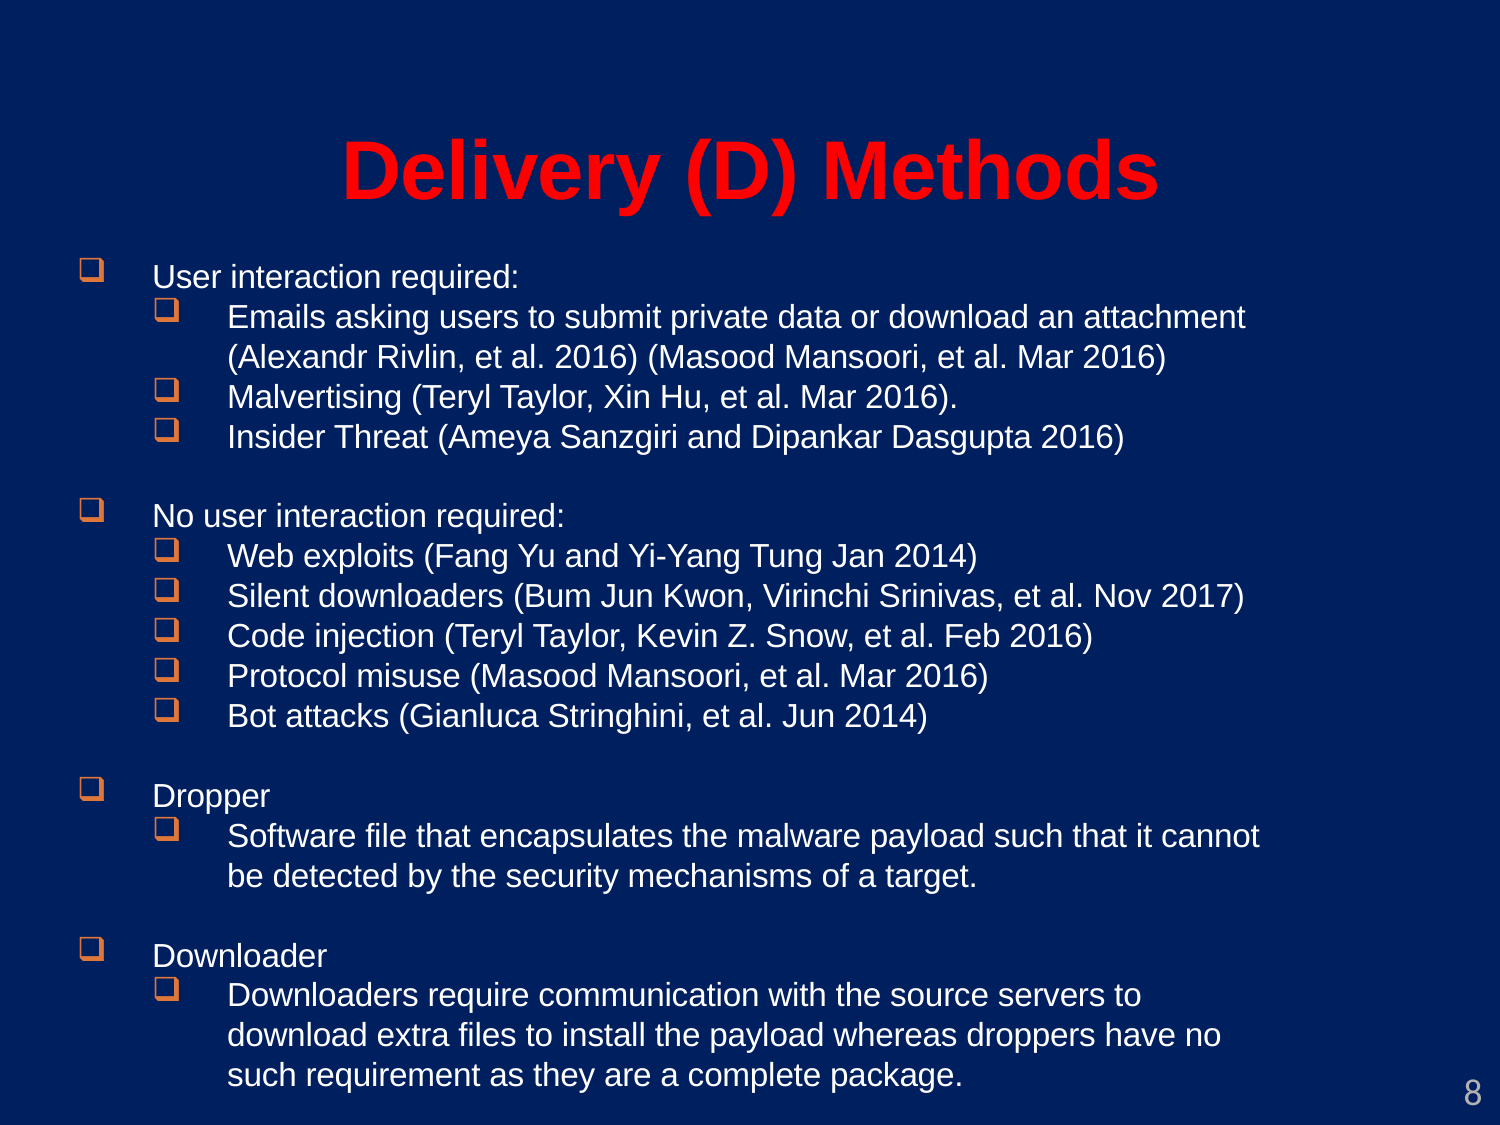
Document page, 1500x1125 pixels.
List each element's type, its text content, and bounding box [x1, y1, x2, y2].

slide_number 8 [1137, 1068, 1483, 1114]
text_box Delivery (D) Methods [104, 116, 1396, 217]
text_box User interaction required: Emails asking users to submit private data or download an attachment (Alexandr Rivlin, et al. 2016) (Masood Mansoori, et al. Mar 2016) Malvertising (Teryl Taylor, Xin Hu, et al. Mar 2016). Insider Threat (Ameya Sanzgiri and Dipankar Dasgupta 2016) No user interaction required: Web exploits (Fang Yu and Yi-Yang Tung Jan 2014) Silent downloaders (Bum Jun Kwon, Virinchi Srinivas, et al. Nov 2017) Code injection (Teryl Taylor, Kevin Z. Snow, et al. Feb 2016) Protocol misuse (Masood Mansoori, et al. Mar 2016) Bot attacks (Gianluca Stringhini, et al. Jun 2014) Dropper Software file that encapsulates the malware payload such that it cannot be detected by the security mechanisms of a target. Downloader Downloaders require communication with the source servers to download extra files to install the payload whereas droppers have no such requirement as they are a complete package. [75, 255, 1425, 1125]
